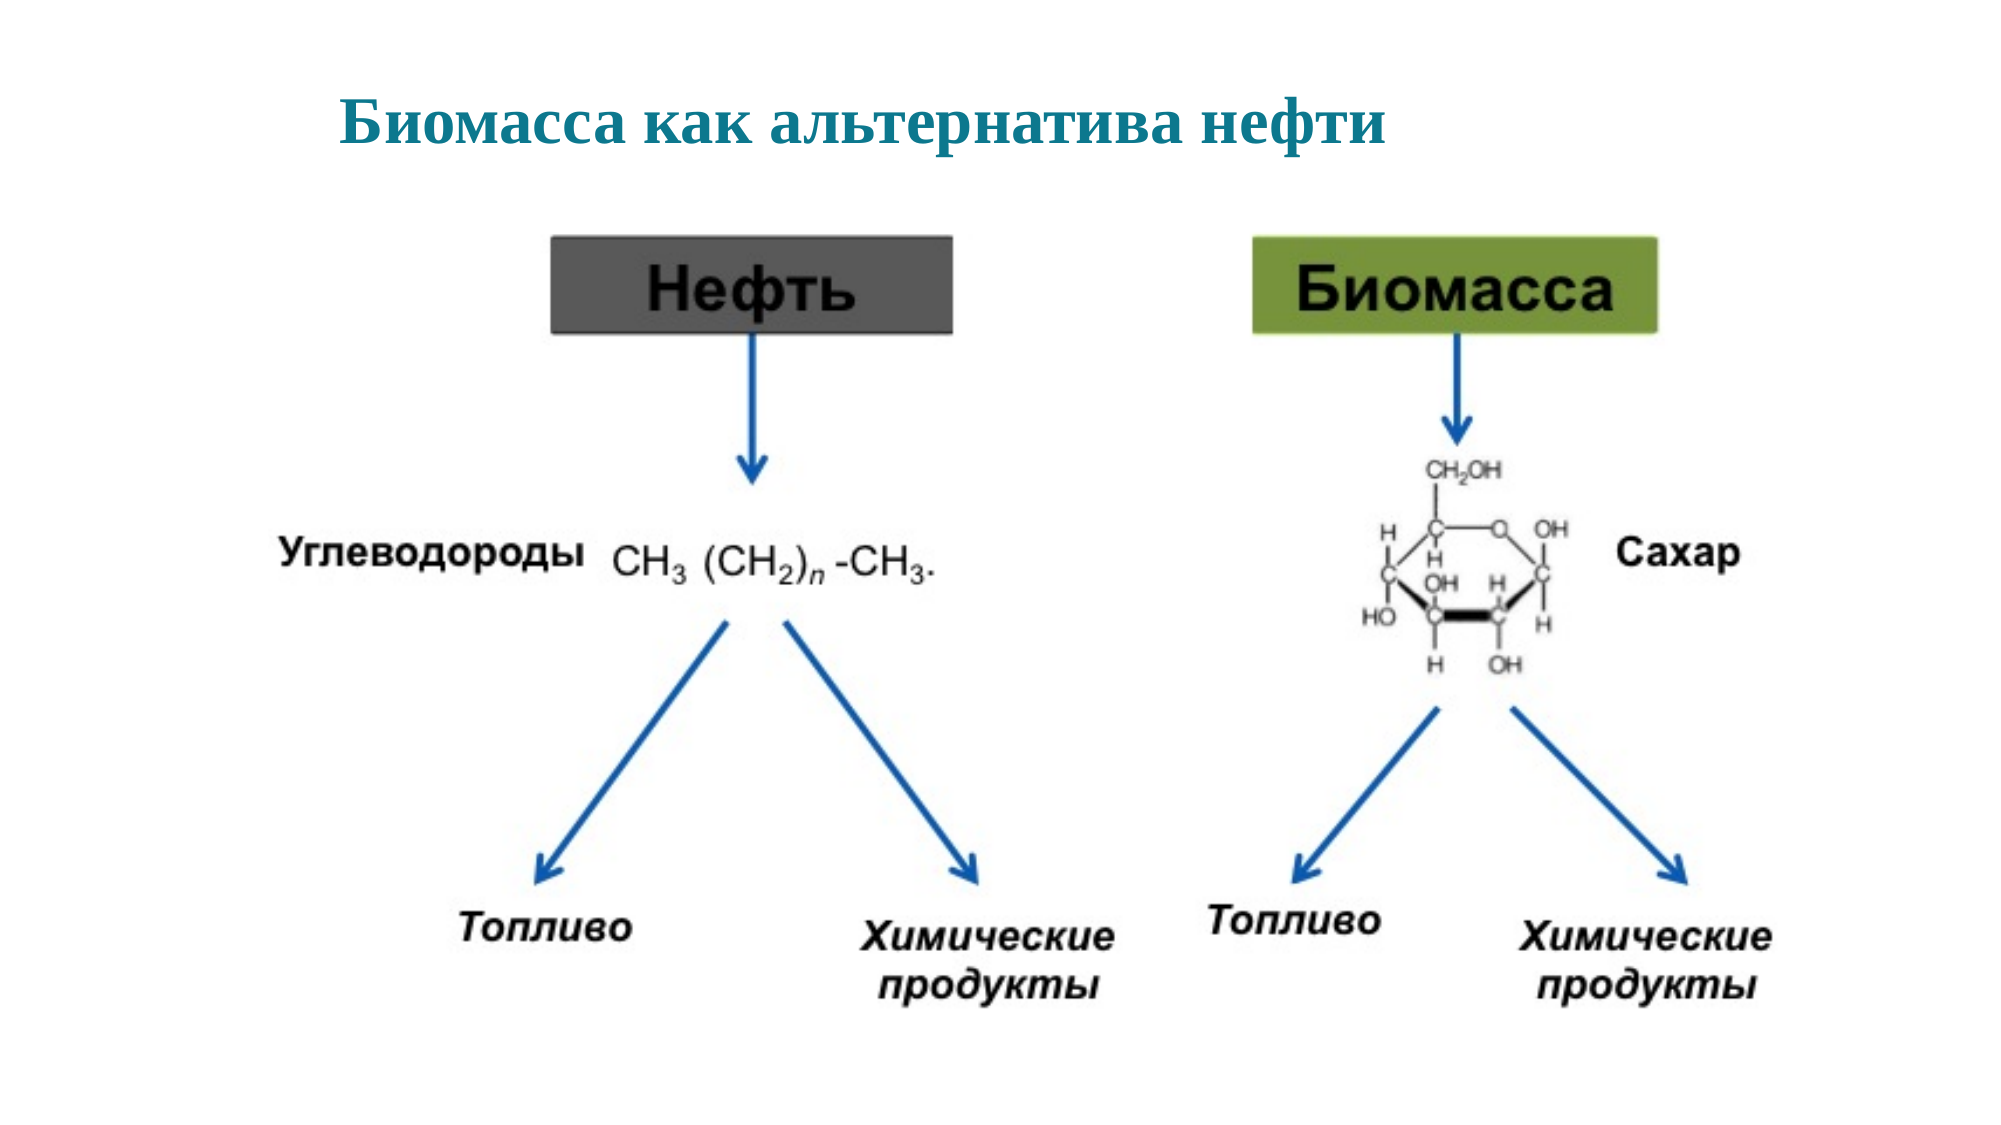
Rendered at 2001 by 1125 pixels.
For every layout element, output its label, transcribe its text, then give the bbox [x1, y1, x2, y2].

title Биомасса как альтернатива нефти [324, 45, 1675, 187]
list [268, 187, 1803, 1013]
